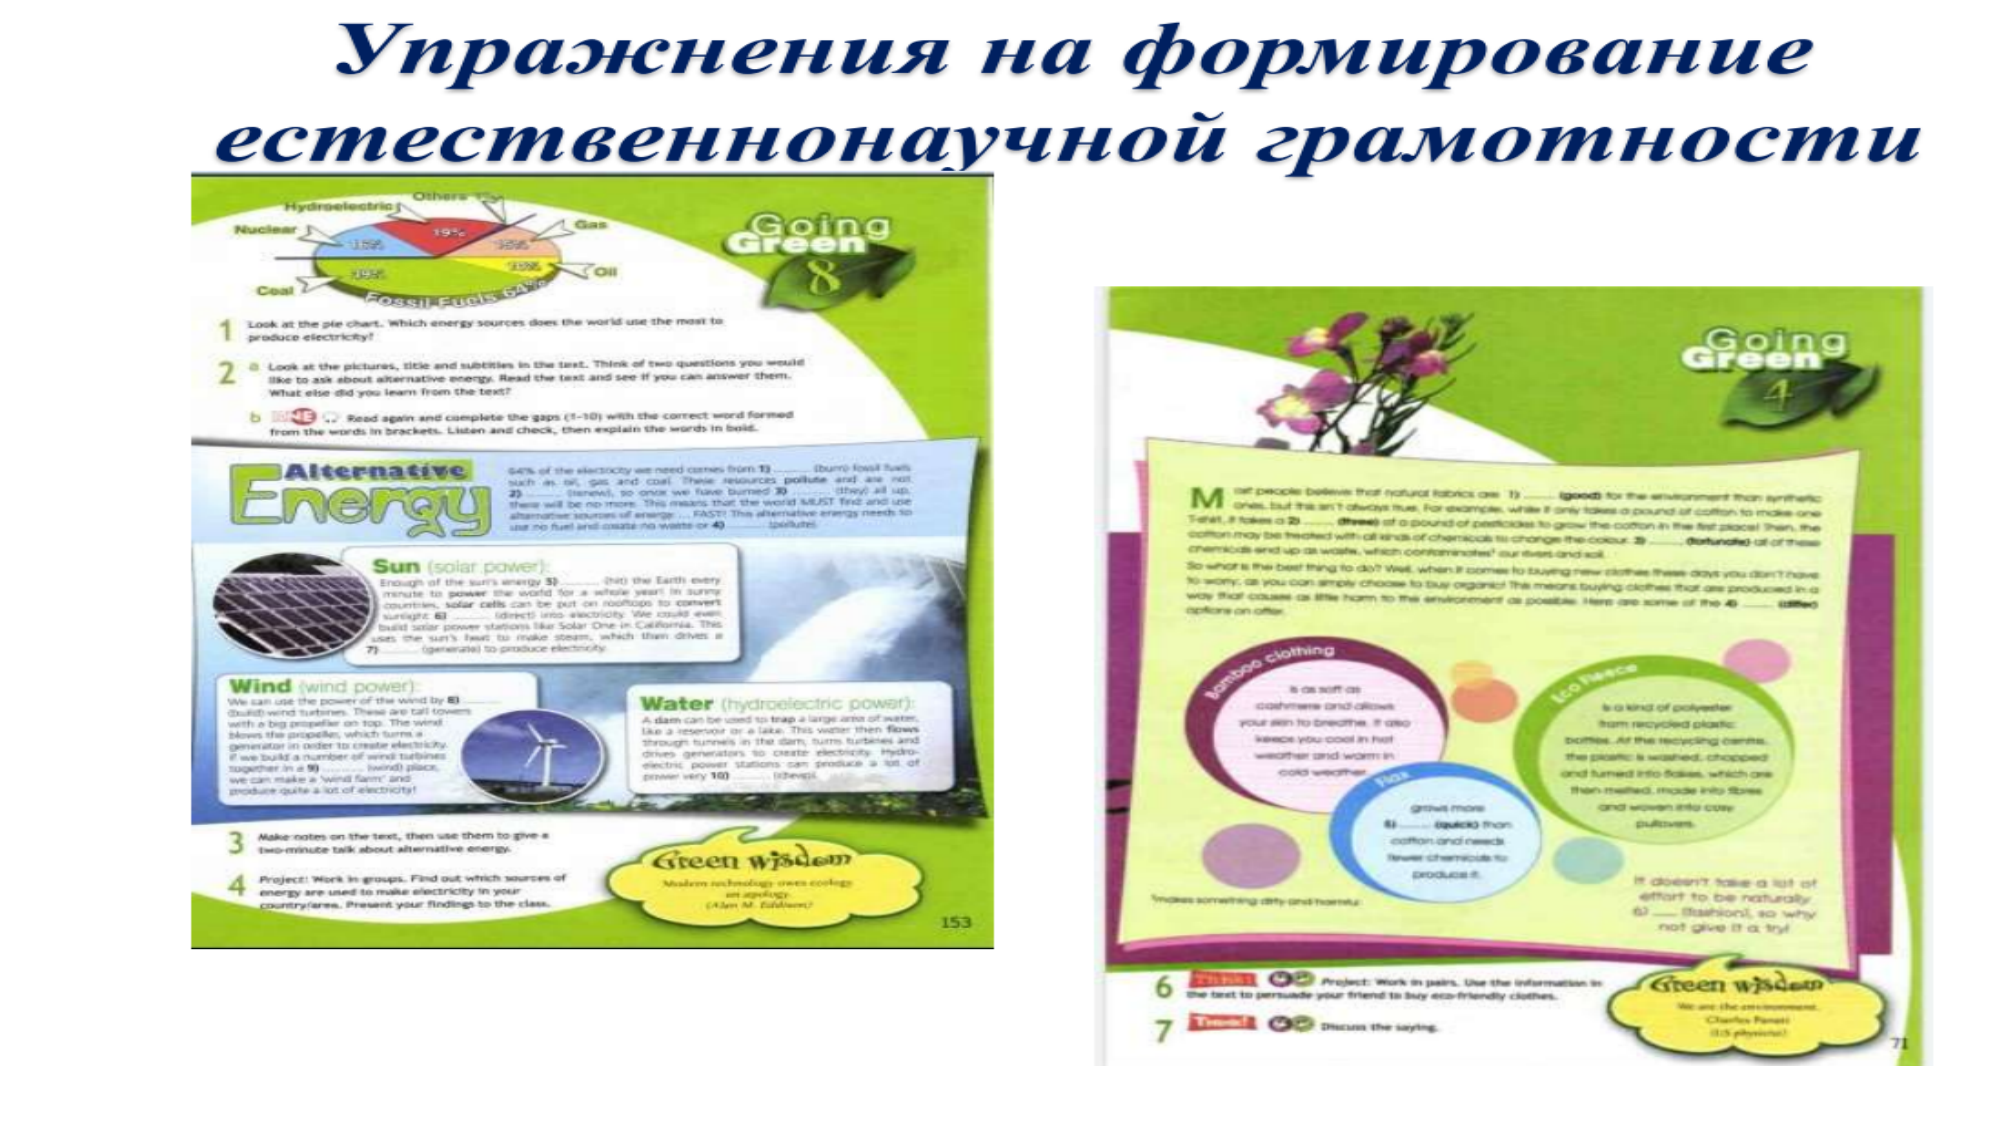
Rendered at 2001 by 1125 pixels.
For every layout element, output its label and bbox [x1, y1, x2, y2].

picture [137, 0, 1950, 1066]
